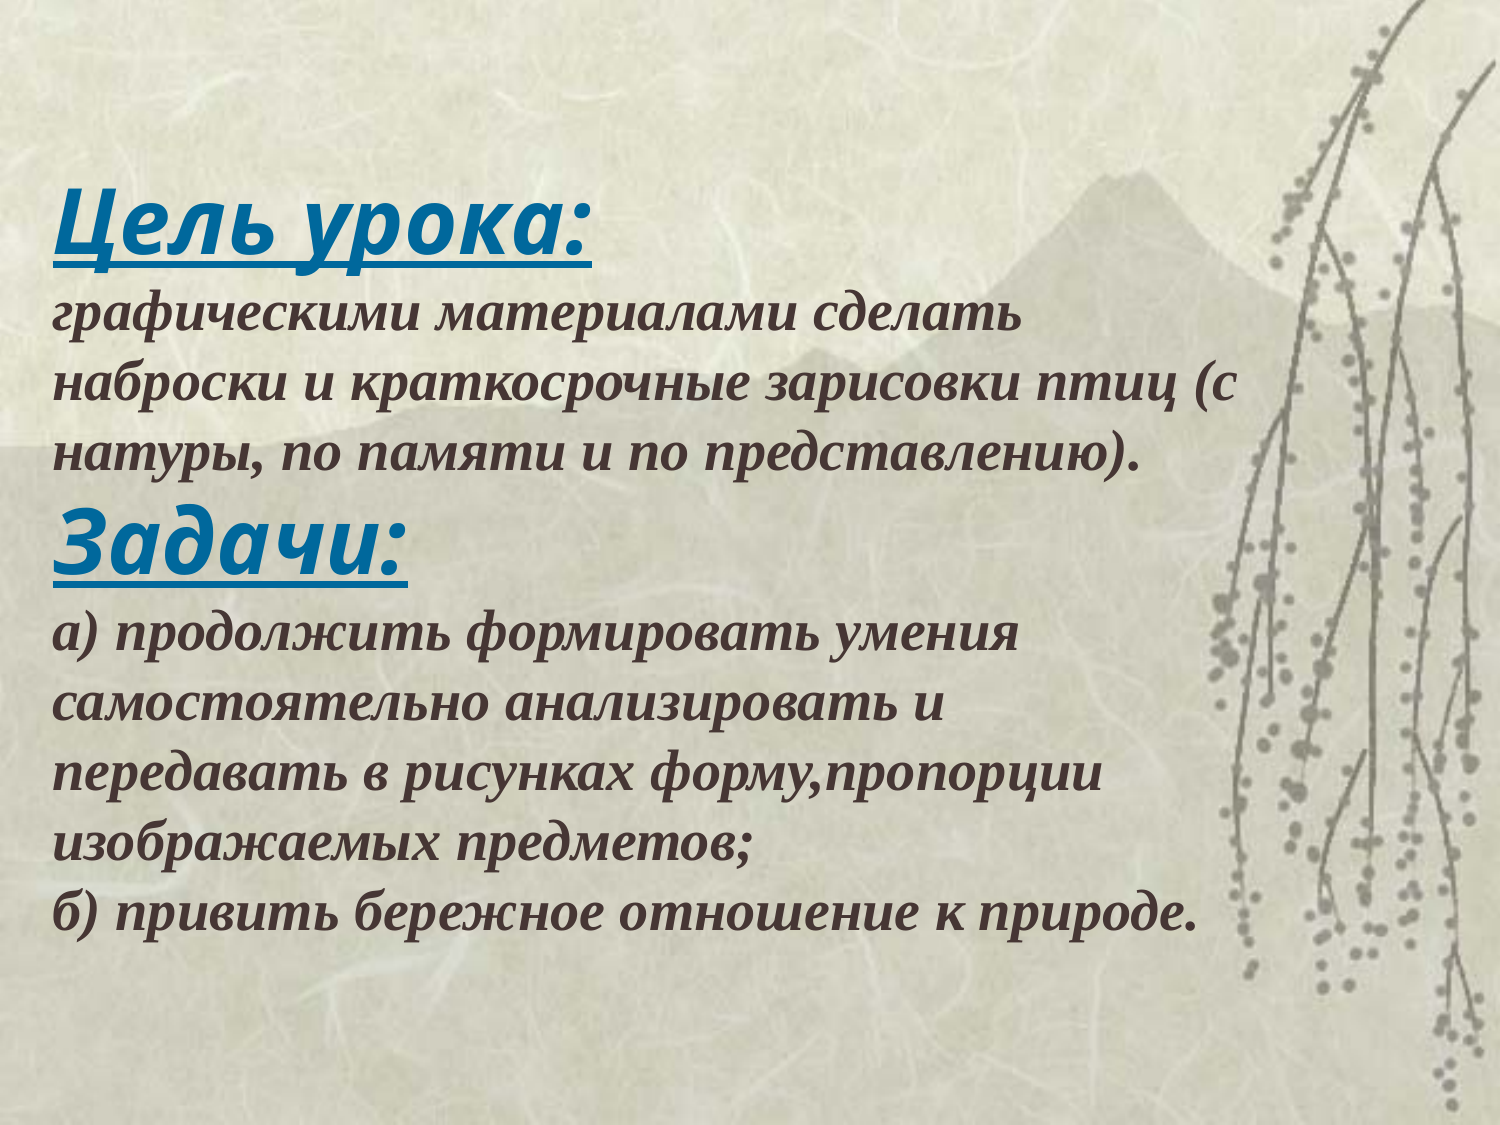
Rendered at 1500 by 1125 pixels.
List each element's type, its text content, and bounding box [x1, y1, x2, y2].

picture [0, 0, 1500, 1125]
text_box Цель урока: графическими материалами сделать наброски и краткосрочные зарисовки птиц (с натуры, по памяти и по представлению). Задачи: а) продолжить формировать умения самостоятельно анализировать и передавать в рисунках форму,пропорции изображаемых предметов; б) привить бережное отношение к природе. [37, 0, 1263, 950]
